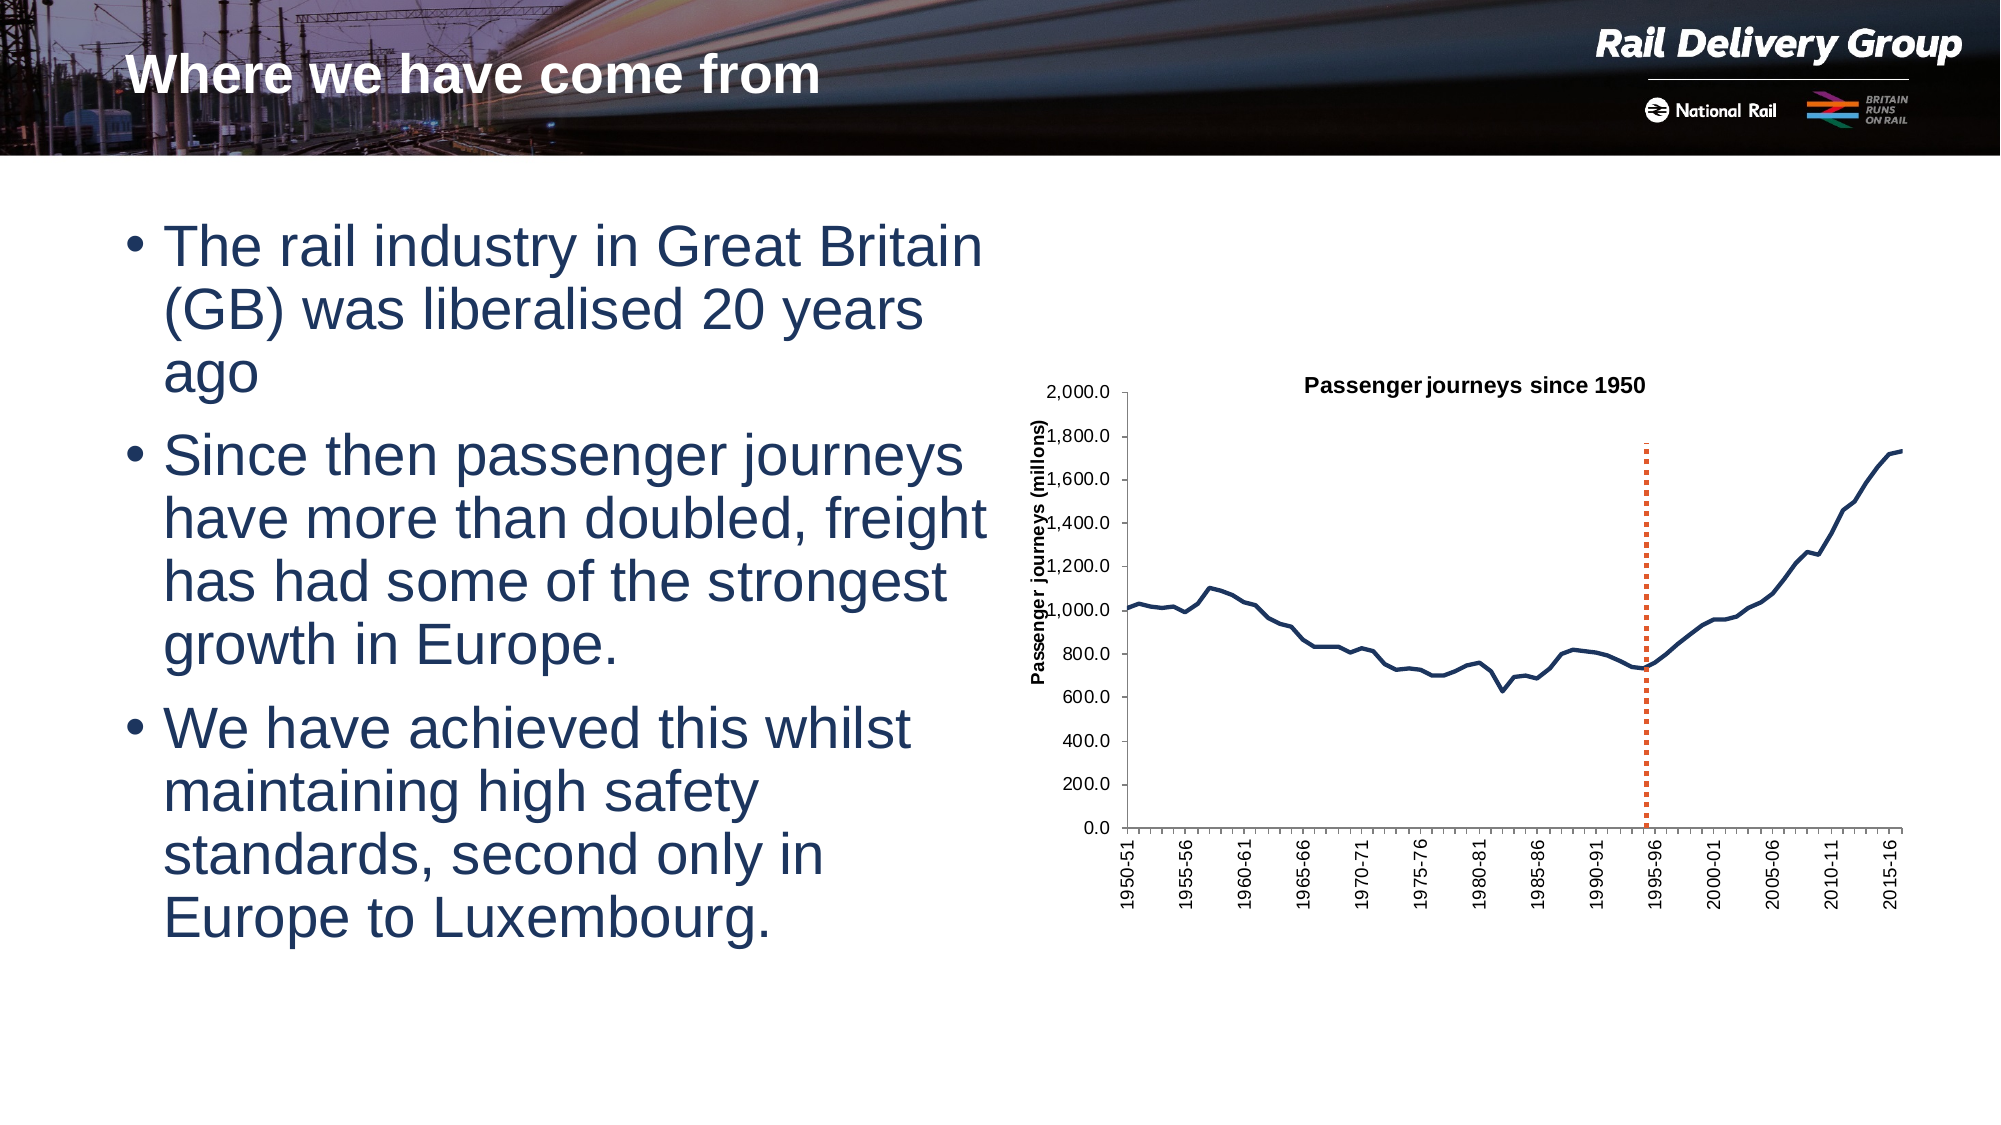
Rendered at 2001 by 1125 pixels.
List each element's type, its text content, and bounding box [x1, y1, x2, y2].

list Where we have come from [110, 41, 1521, 113]
list The rail industry in Great Britain (GB) was liberalised 20 years ago Since then passenger journeys have more than doubled, freight has had some of the strongest growth in Europe. We have achieved this whilst maintaining high safety standards, second only in Europe to Luxembourg. [110, 208, 1043, 1063]
picture [0, 0, 2000, 1125]
